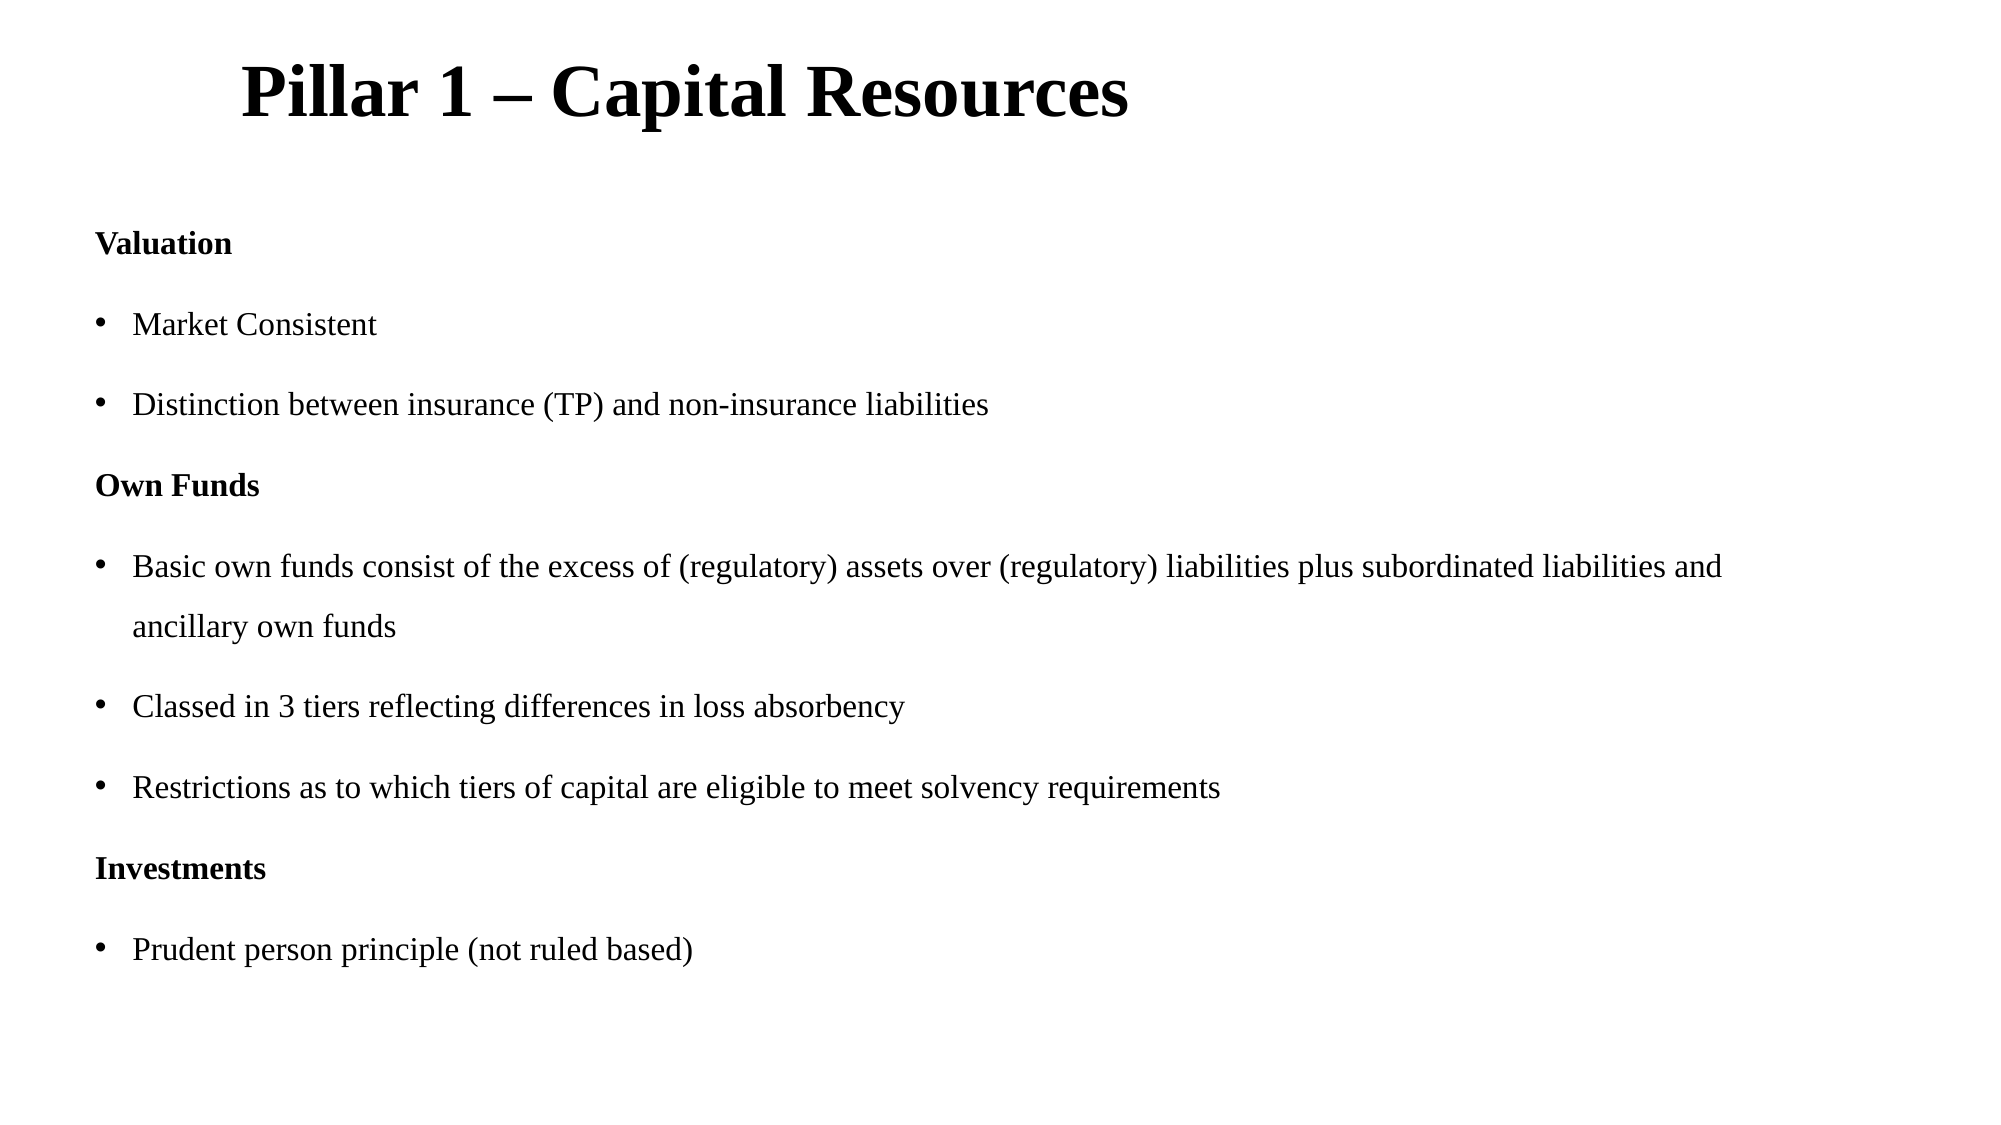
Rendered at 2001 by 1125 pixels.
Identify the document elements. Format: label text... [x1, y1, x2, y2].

title Pillar 1 – Capital Resources [226, 33, 1637, 152]
list Valuation Market Consistent Distinction between insurance (TP) and non-insurance liabilities Own Funds Basic own funds consist of the excess of (regulatory) assets over (regulatory) liabilities plus subordinated liabilities and ancillary own funds Classed in 3 tiers reflecting differences in loss absorbency Restrictions as to which tiers of capital are eligible to meet solvency requirements Investments Prudent person principle (not ruled based) [79, 193, 1840, 1035]
